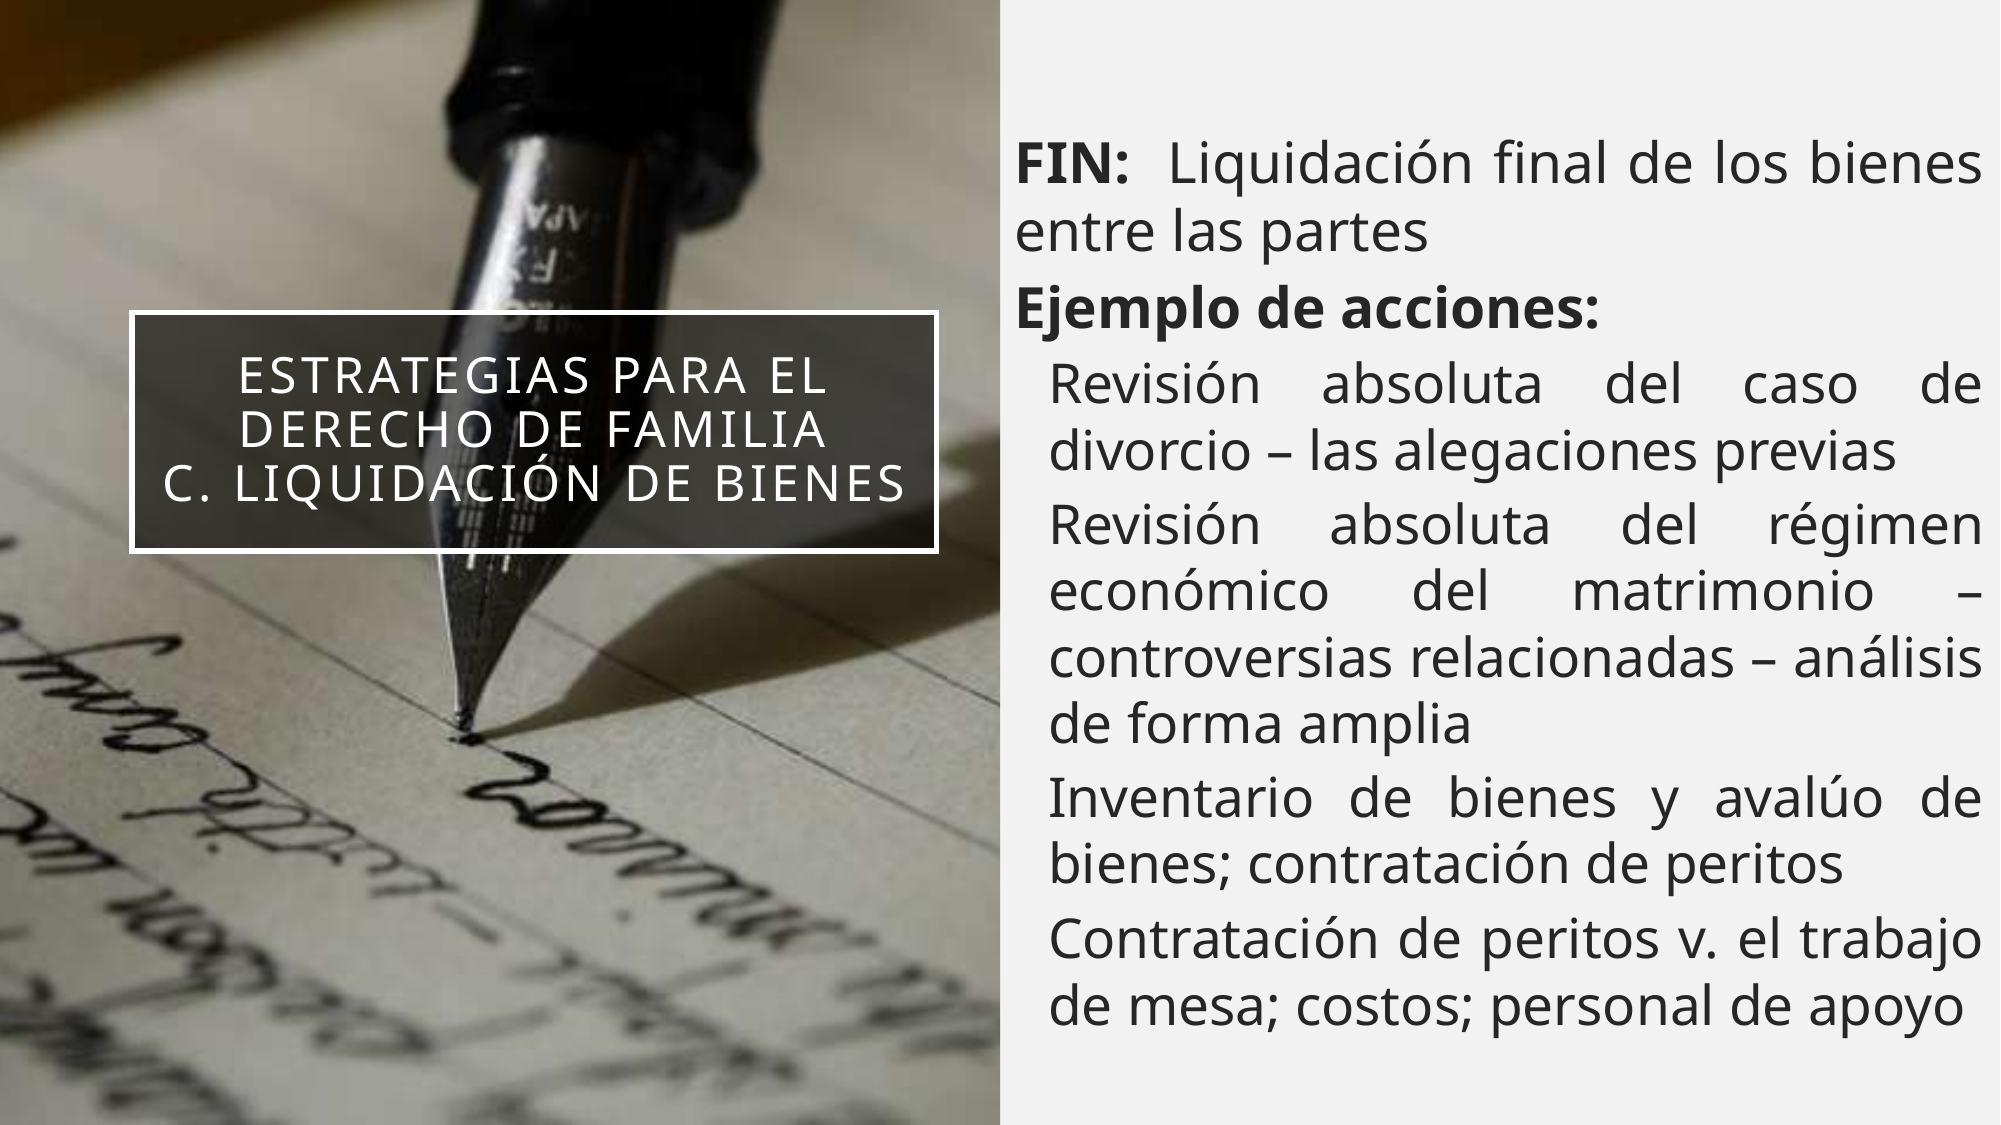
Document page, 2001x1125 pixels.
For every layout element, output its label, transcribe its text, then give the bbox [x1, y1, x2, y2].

picture [0, 0, 1001, 1125]
list FIN: Liquidación final de los bienes entre las partes Ejemplo de acciones: Revisión absoluta del caso de divorcio – las alegaciones previas Revisión absoluta del régimen económico del matrimonio – controversias relacionadas – análisis de forma amplia Inventario de bienes y avalúo de bienes; contratación de peritos Contratación de peritos v. el trabajo de mesa; costos; personal de apoyo [1001, 0, 2000, 1125]
